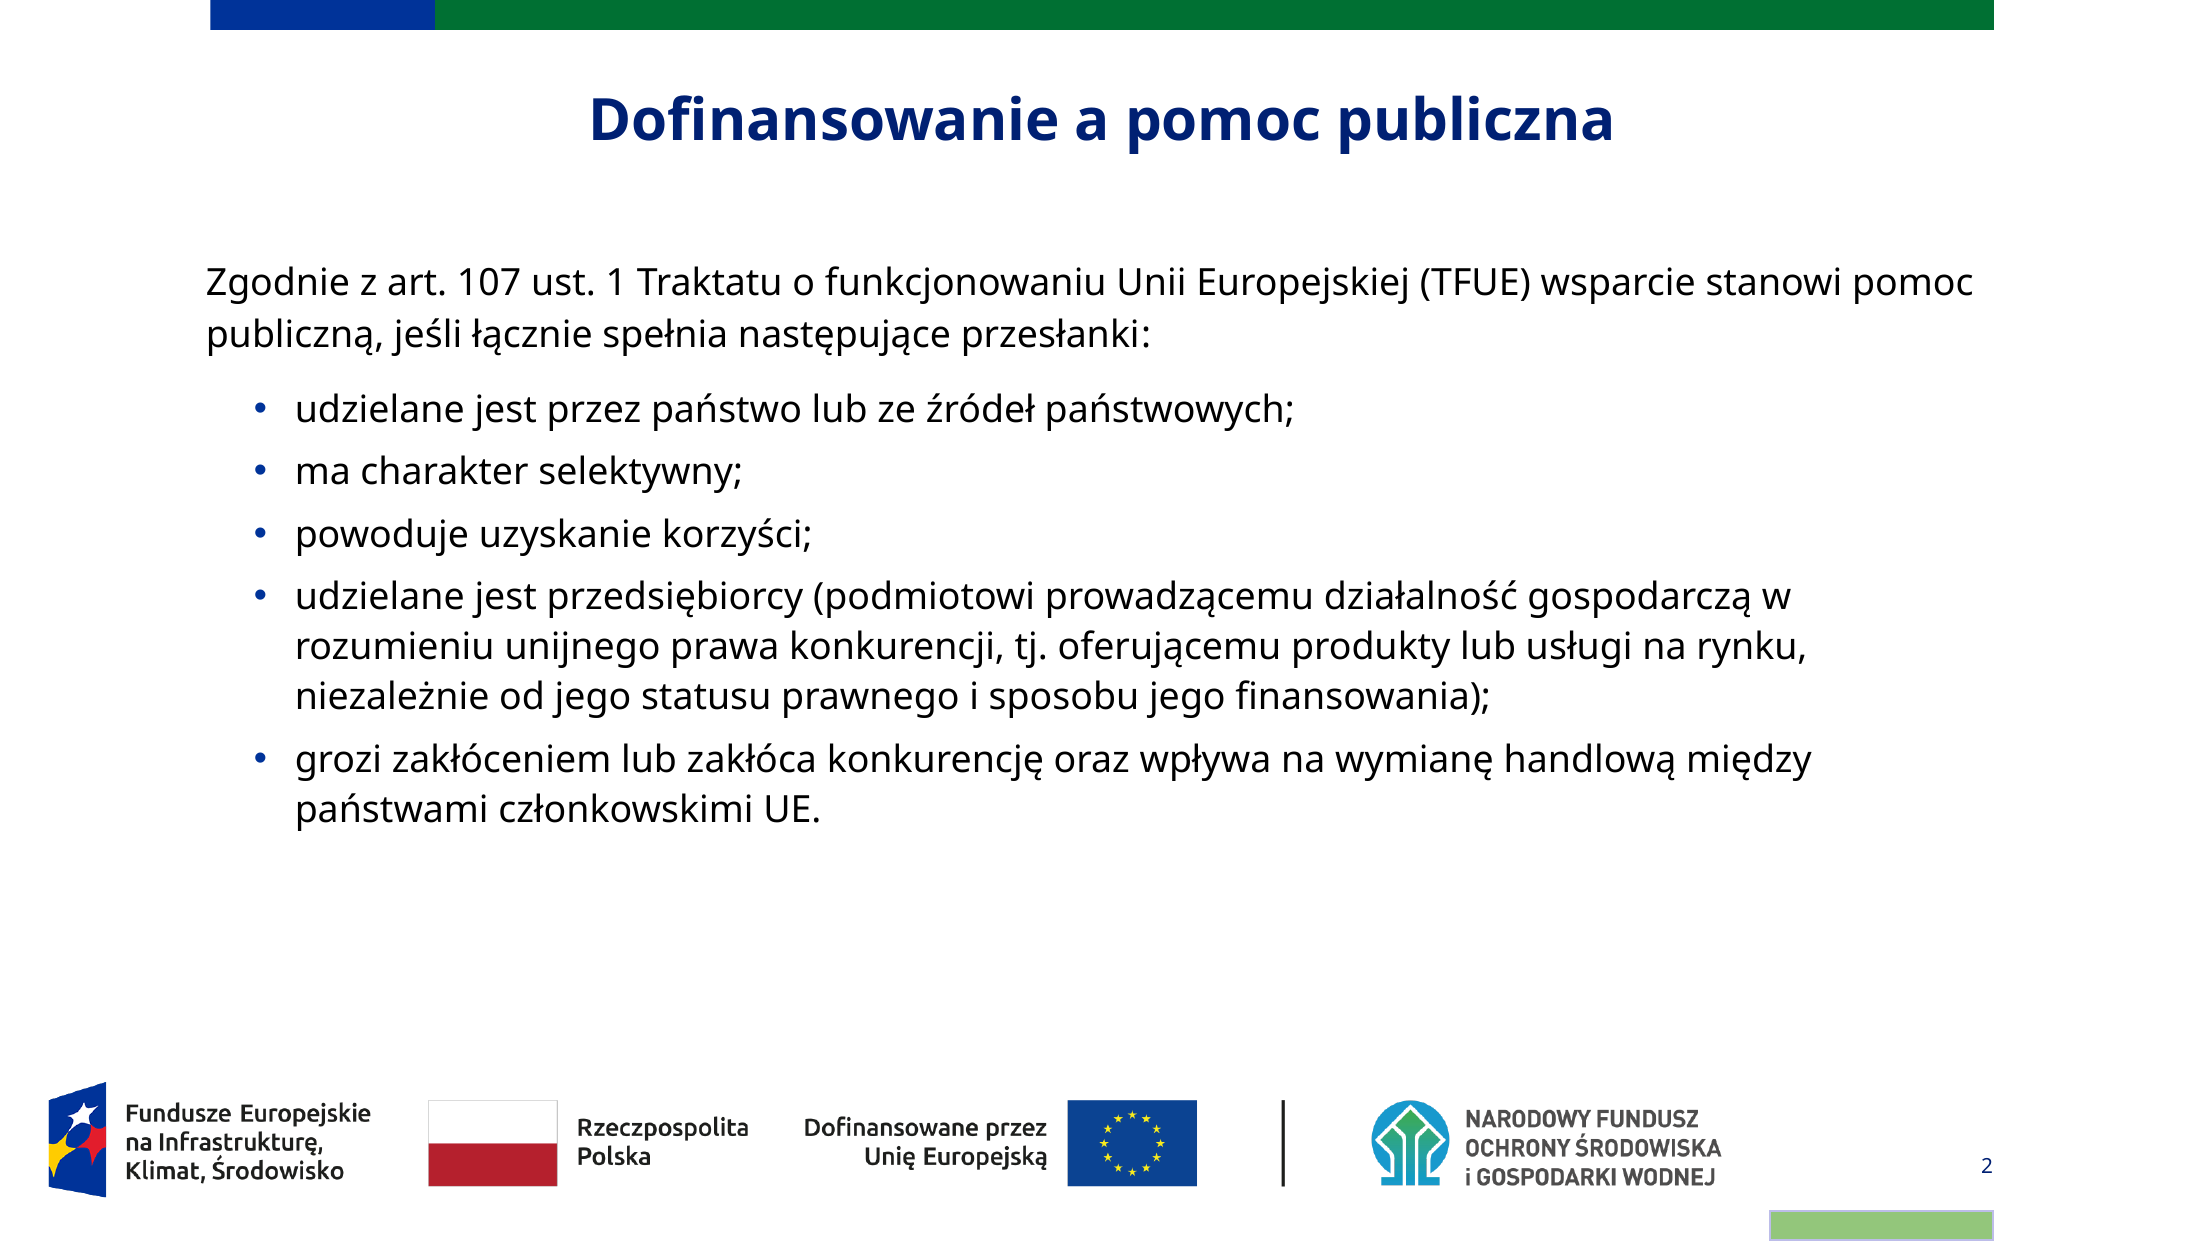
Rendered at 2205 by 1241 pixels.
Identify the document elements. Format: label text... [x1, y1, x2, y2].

title Dofinansowanie a pomoc publiczna [211, 76, 1994, 195]
picture [18, 1053, 1751, 1226]
list Zgodnie z art. 107 ust. 1 Traktatu o funkcjonowaniu Unii Europejskiej (TFUE) wsparcie stanowi pomoc publiczną, jeśli łącznie spełnia następujące przesłanki: udzielane jest przez państwo lub ze źródeł państwowych; ma charakter selektywny; powoduje uzyskanie korzyści; udzielane jest przedsiębiorcy (podmiotowi prowadzącemu działalność gospodarczą w rozumieniu unijnego prawa konkurencji, tj. oferującemu produkty lub usługi na rynku, niezależnie od jego statusu prawnego i sposobu jego finansowania); grozi zakłóceniem lub zakłóca konkurencję oraz wpływa na wymianę handlową między państwami członkowskimi UE. [205, 251, 1988, 999]
slide_number 2 [1770, 1151, 1993, 1182]
